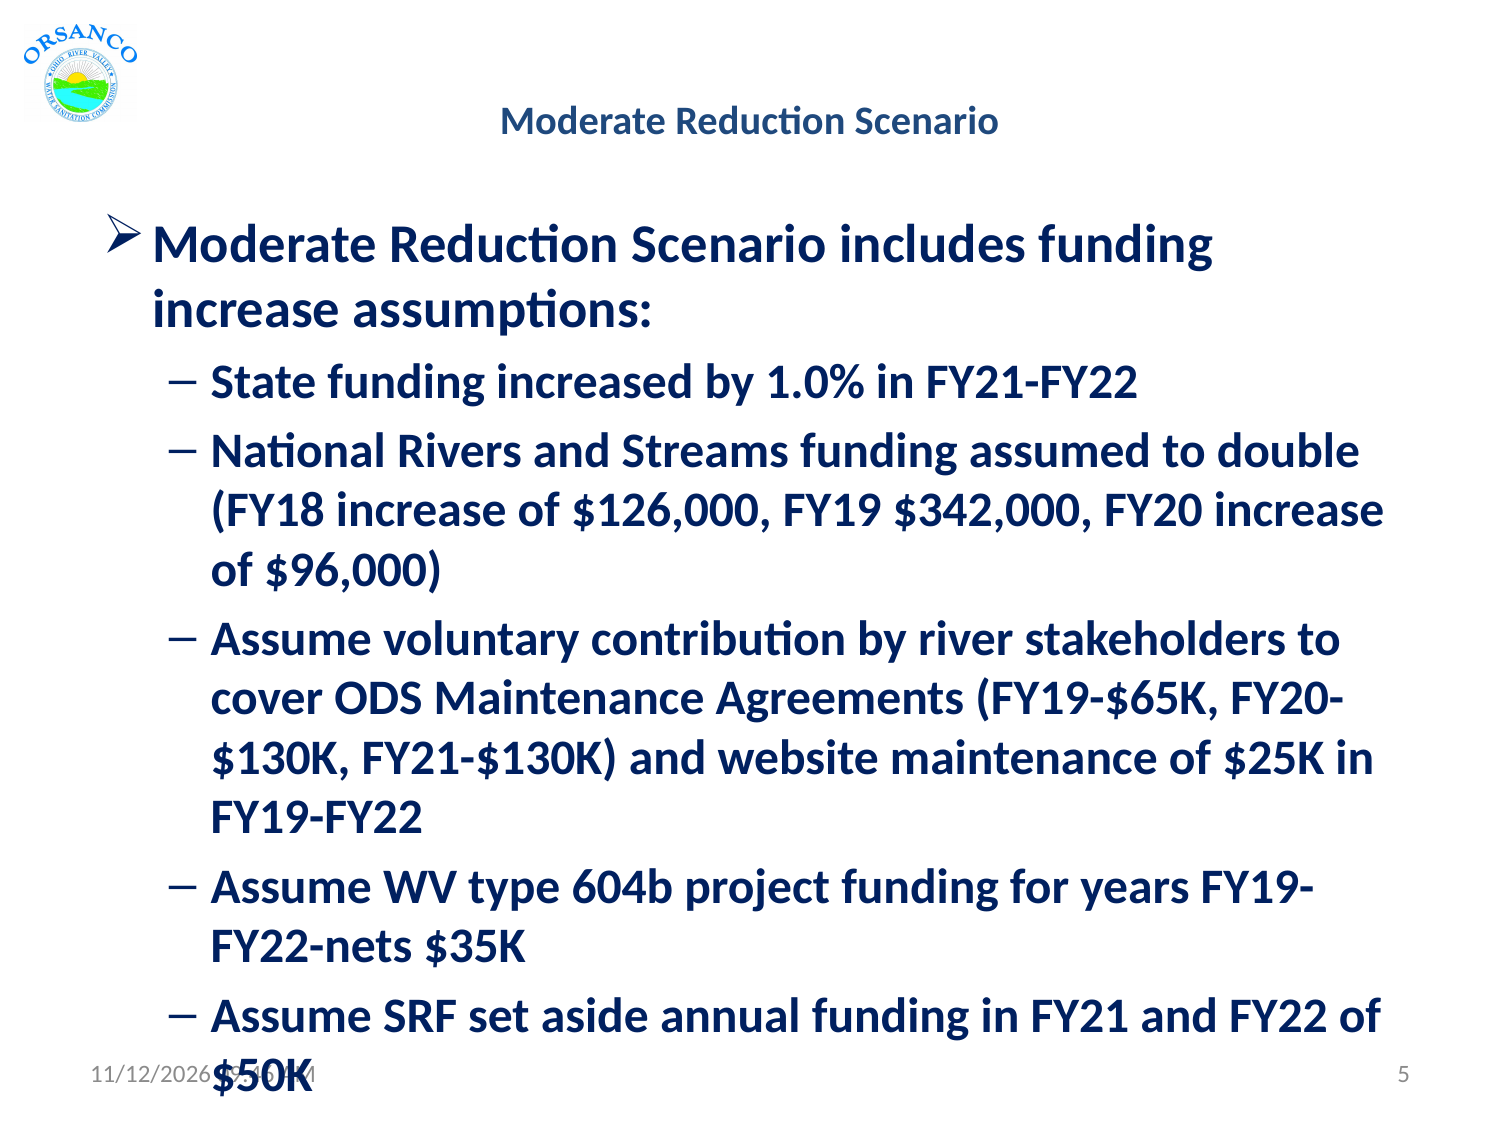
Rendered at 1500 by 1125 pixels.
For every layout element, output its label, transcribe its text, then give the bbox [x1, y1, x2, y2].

picture [23, 24, 137, 122]
list Moderate Reduction Scenario includes funding increase assumptions: State funding increased by 1.0% in FY21-FY22 National Rivers and Streams funding assumed to double (FY18 increase of $126,000, FY19 $342,000, FY20 increase of $96,000) Assume voluntary contribution by river stakeholders to cover ODS Maintenance Agreements (FY19-$65K, FY20-$130K, FY21-$130K) and website maintenance of $25K in FY19-FY22 Assume WV type 604b project funding for years FY19-FY22-nets $35K Assume SRF set aside annual funding in FY21 and FY22 of $50K [87, 200, 1425, 1113]
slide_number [75, 1042, 425, 1103]
title Moderate Reduction Scenario [75, 45, 1425, 233]
slide_number 5 [1074, 1042, 1425, 1103]
